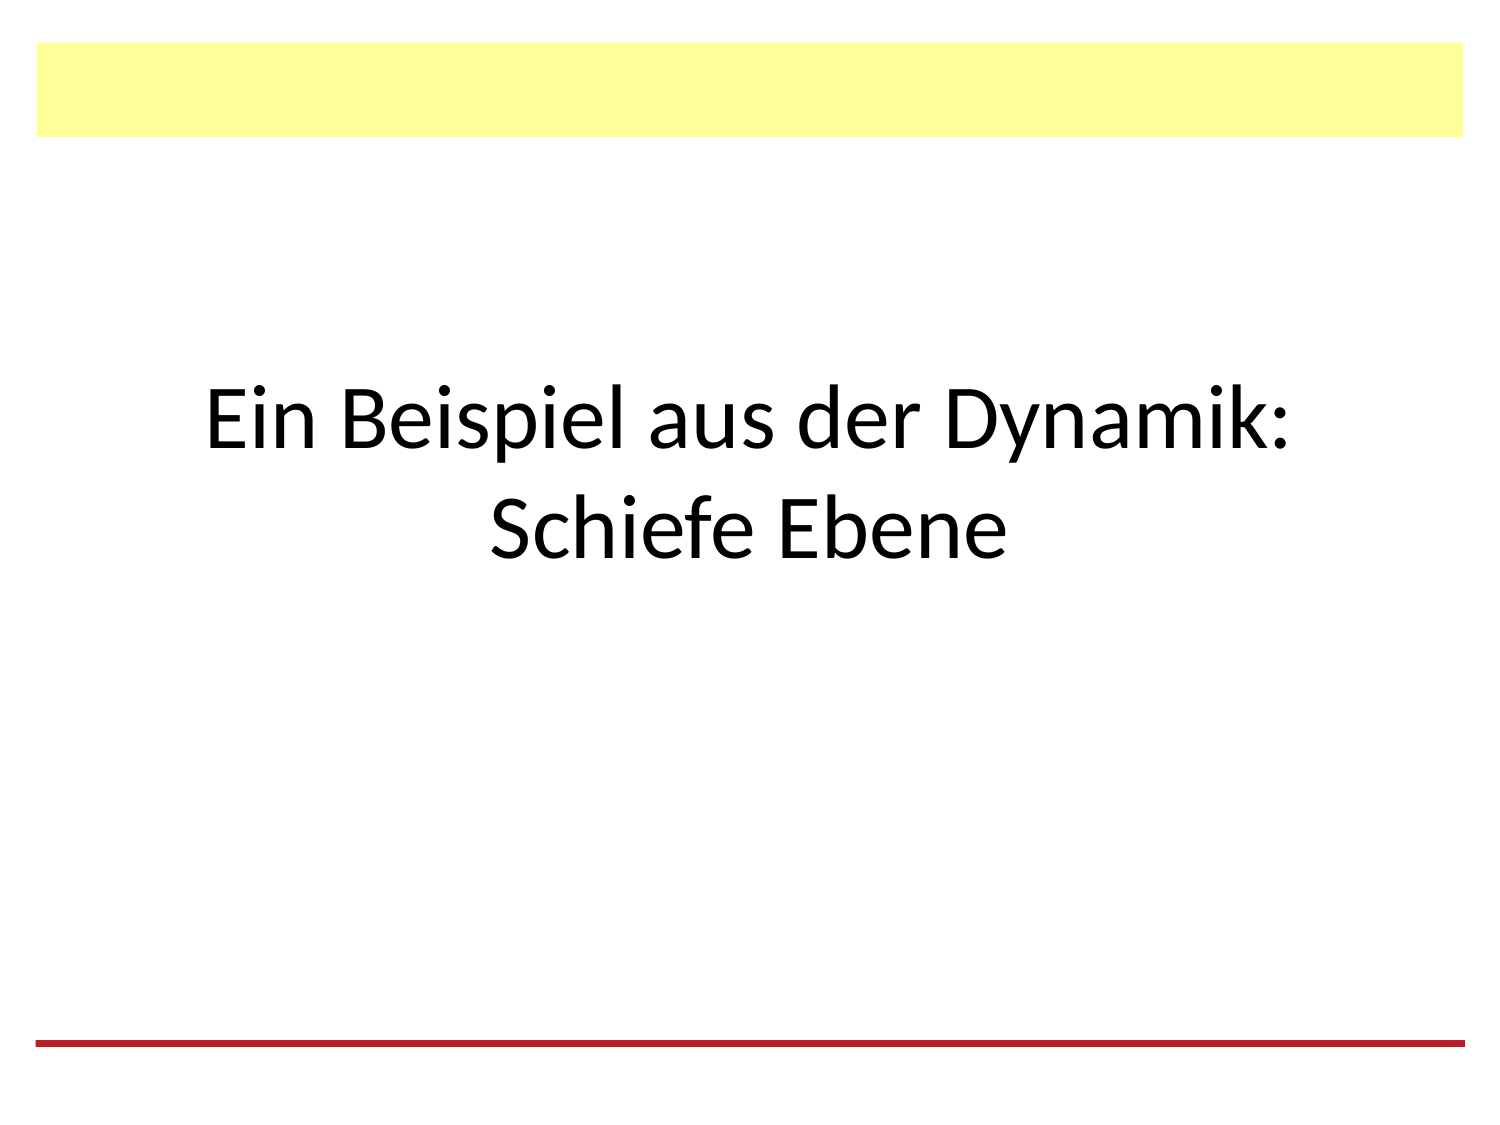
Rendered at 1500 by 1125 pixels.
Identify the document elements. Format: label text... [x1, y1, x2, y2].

title Ein Beispiel aus der Dynamik: Schiefe Ebene [112, 349, 1388, 591]
